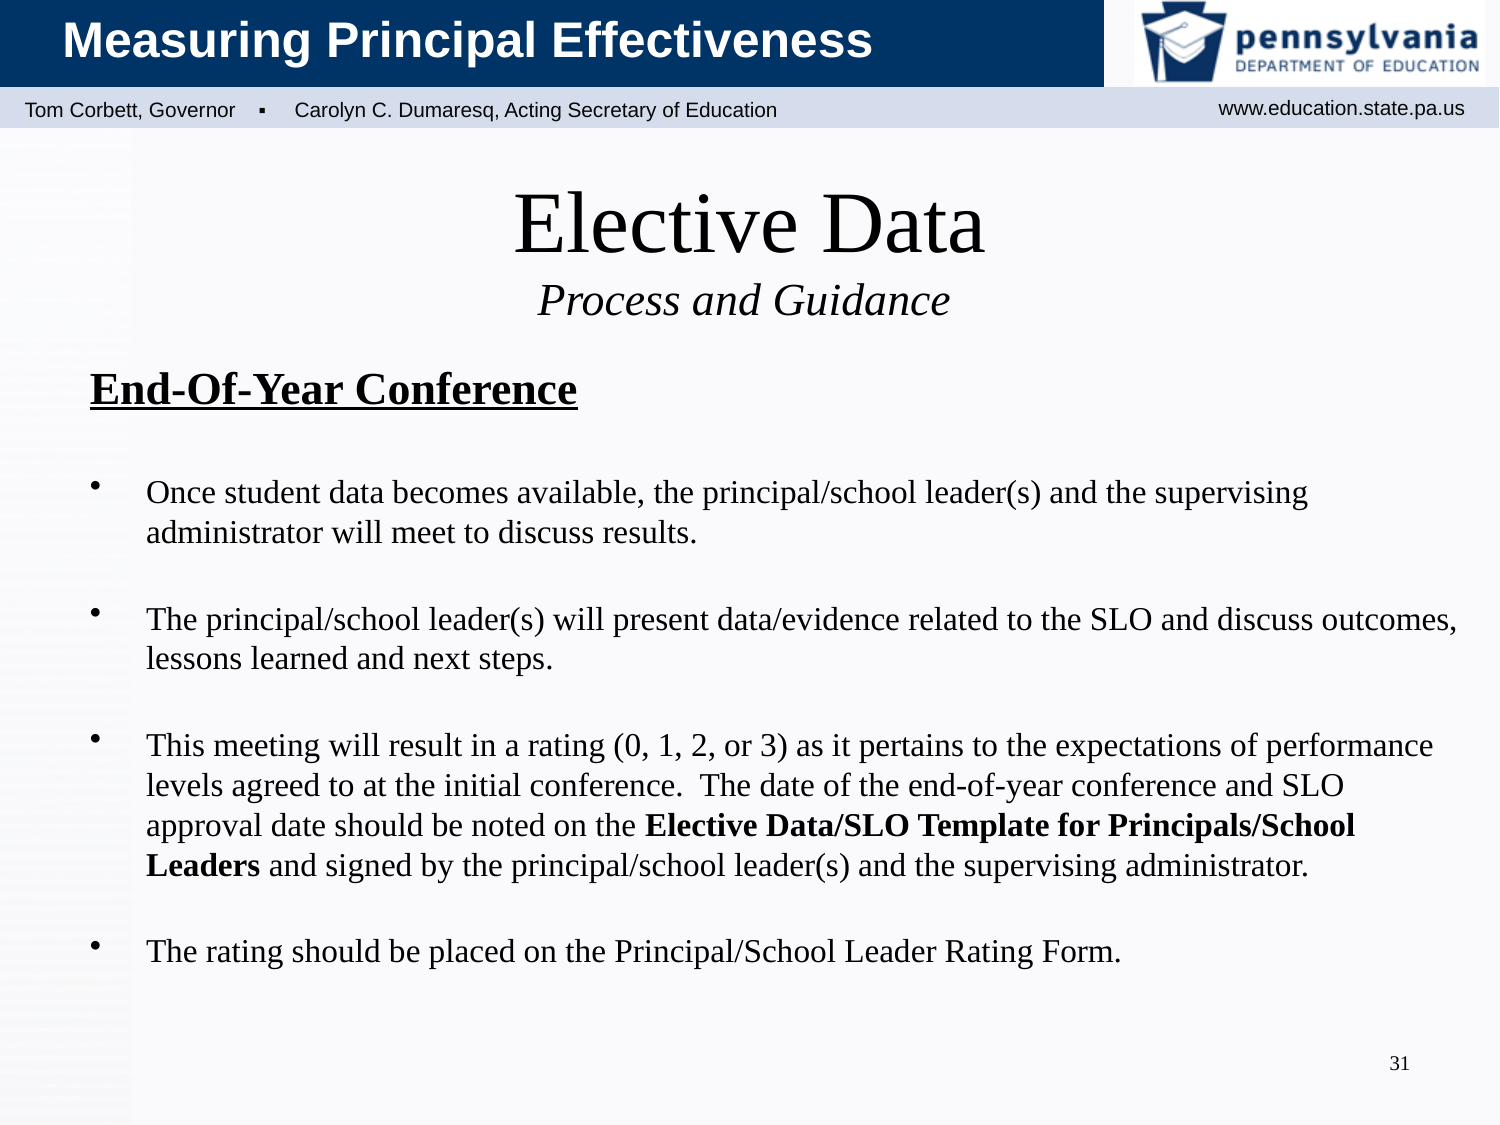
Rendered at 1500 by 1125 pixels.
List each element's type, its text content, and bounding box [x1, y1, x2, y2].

list End-Of-Year Conference Once student data becomes available, the principal/school leader(s) and the supervising administrator will meet to discuss results. The principal/school leader(s) will present data/evidence related to the SLO and discuss outcomes, lessons learned and next steps. This meeting will result in a rating (0, 1, 2, or 3) as it pertains to the expectations of performance levels agreed to at the initial conference. The date of the end-of-year conference and SLO approval date should be noted on the Elective Data/SLO Template for Principals/School Leaders and signed by the principal/school leader(s) and the supervising administrator. The rating should be placed on the Principal/School Leader Rating Form. [75, 351, 1482, 1094]
title Elective Data Process and Guidance [75, 157, 1425, 351]
text_box 31 [1374, 1042, 1444, 1103]
picture [0, 0, 1500, 1125]
